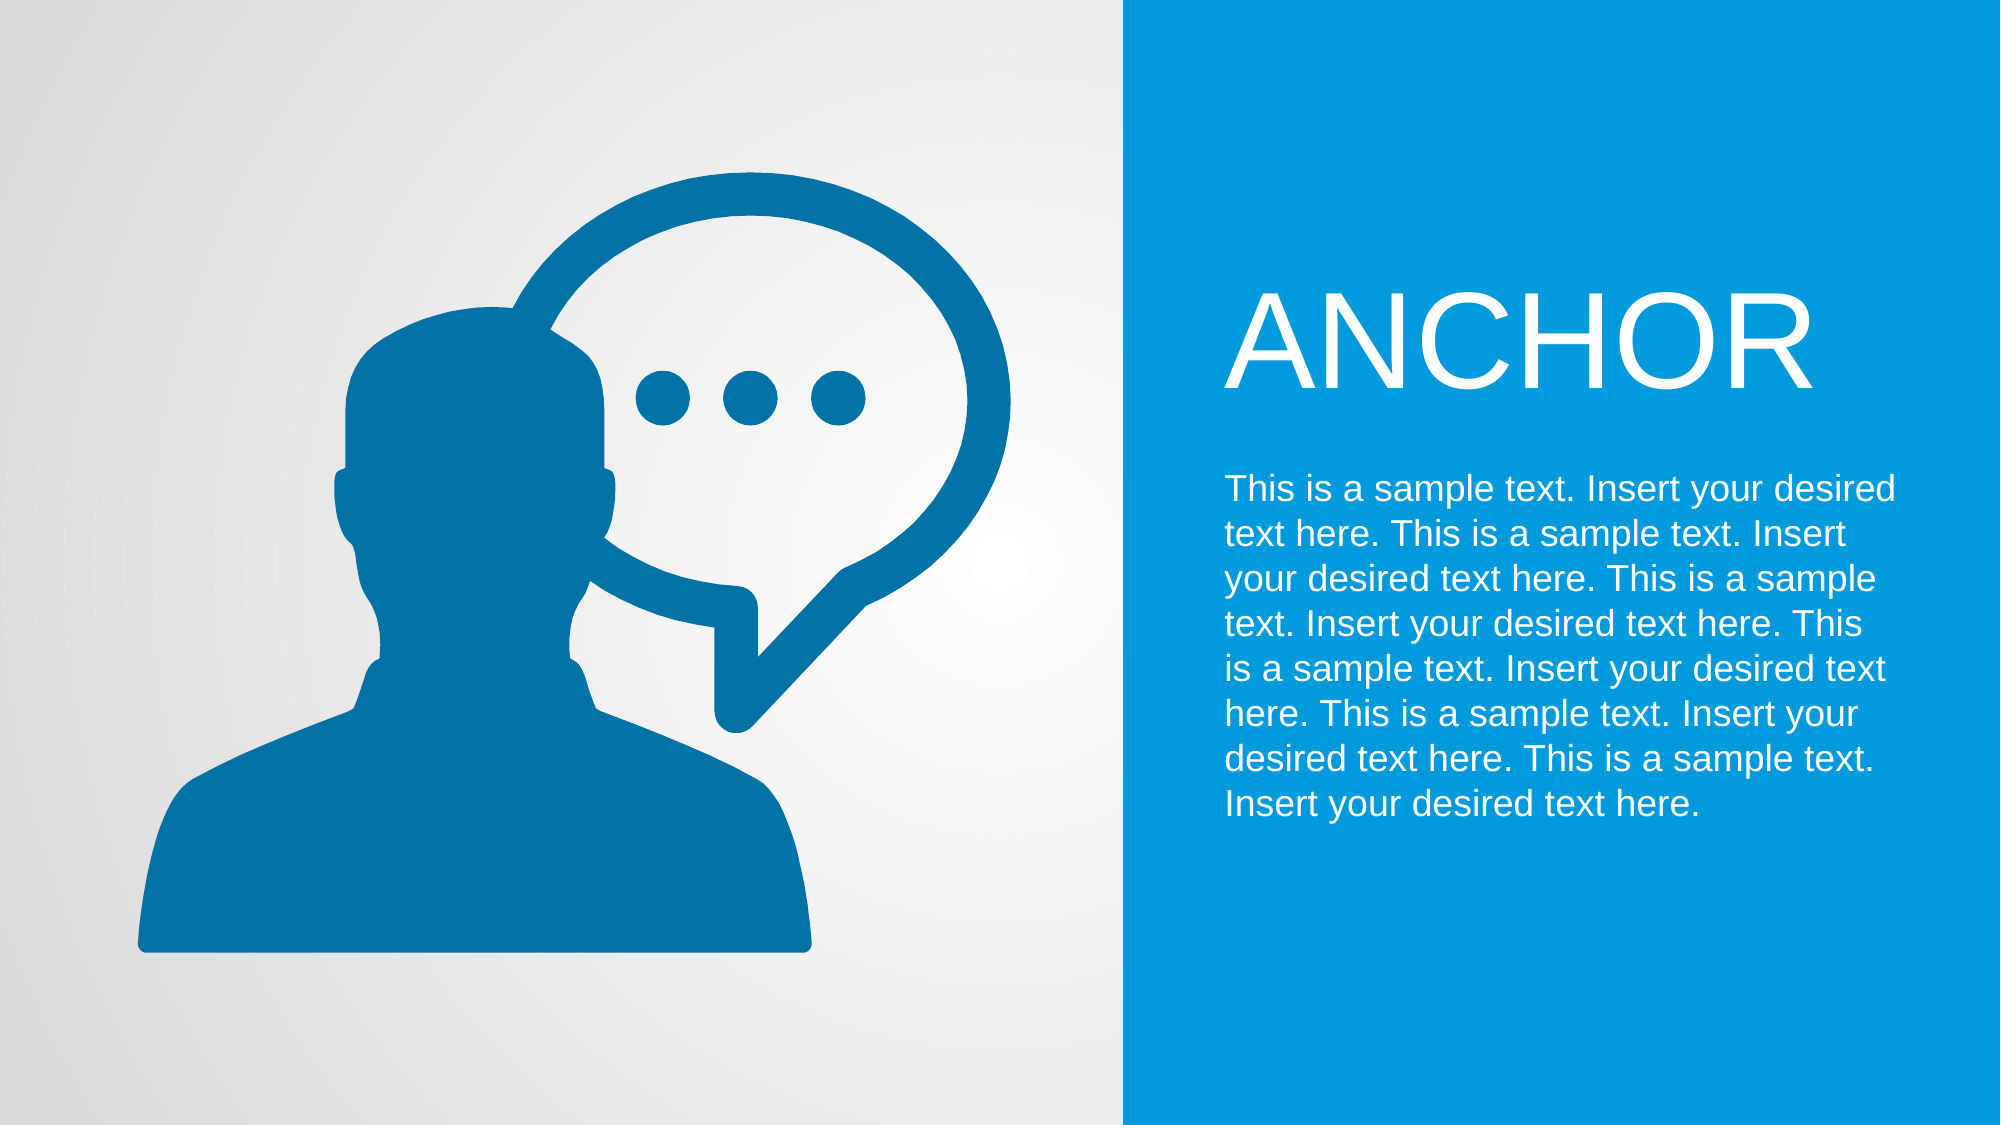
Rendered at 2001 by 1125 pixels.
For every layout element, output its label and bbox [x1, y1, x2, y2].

text_box [137, 172, 1011, 953]
text_box [1121, 0, 2000, 1125]
text_box [1209, 243, 1914, 882]
